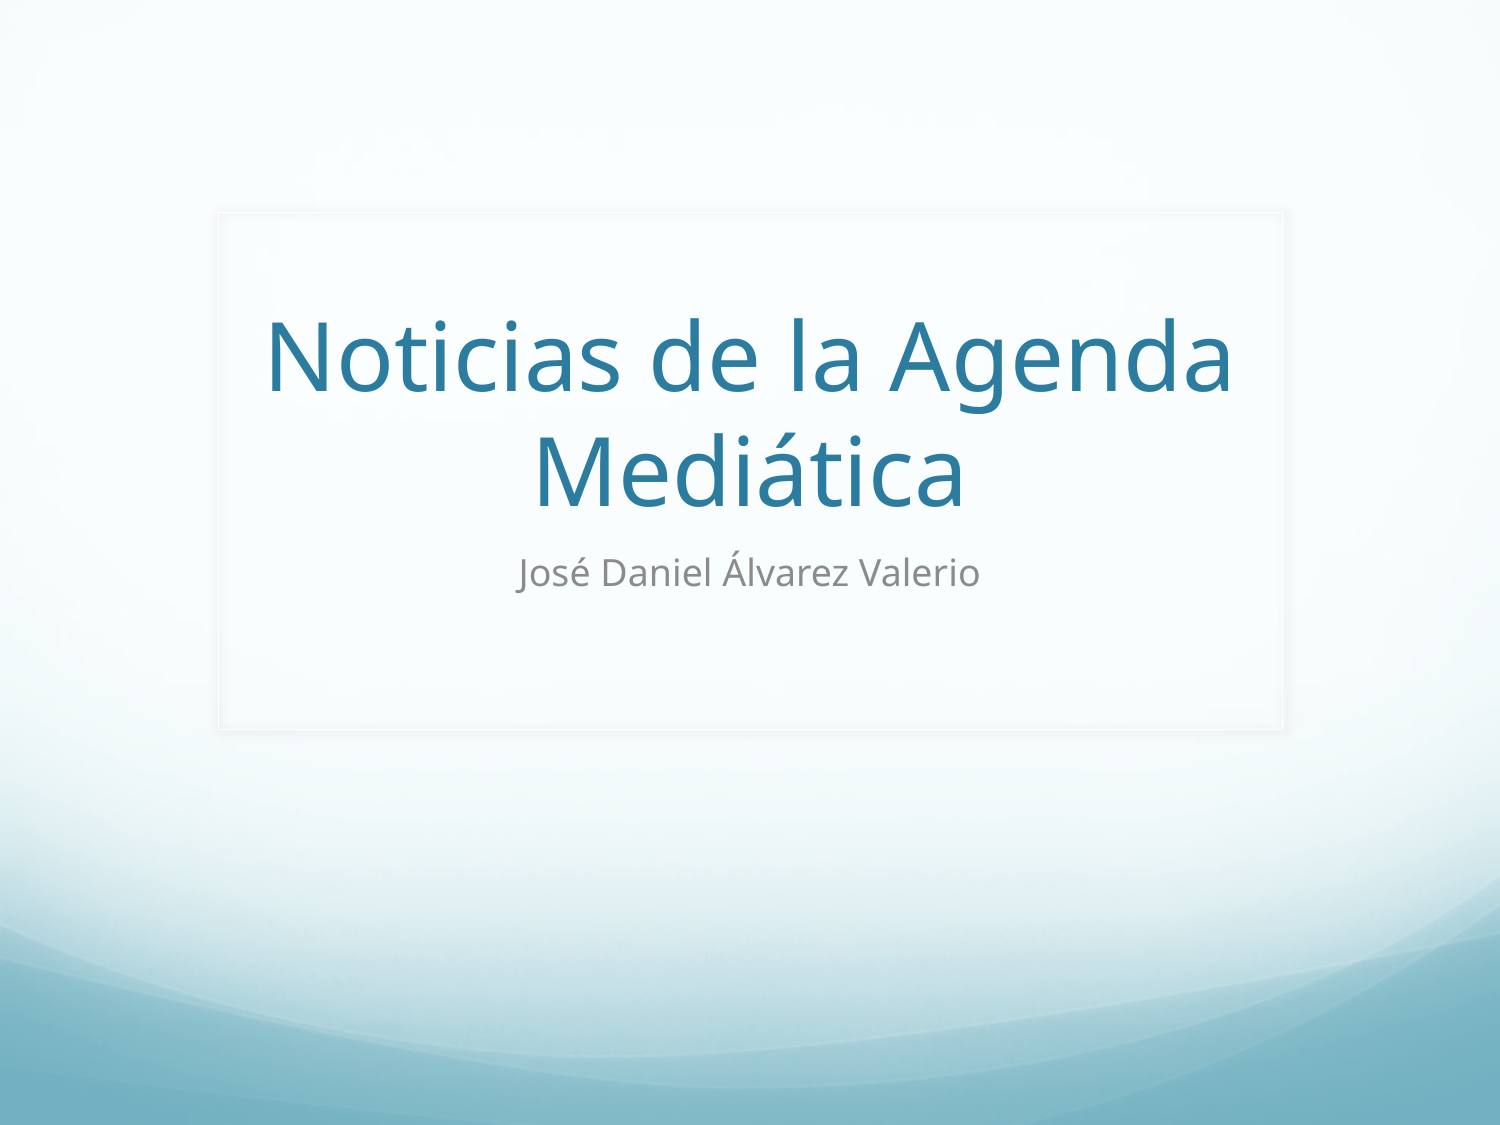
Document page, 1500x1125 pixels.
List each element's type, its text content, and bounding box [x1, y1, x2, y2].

subtitle José Daniel Álvarez Valerio [217, 541, 1283, 692]
title Noticias de la Agenda Mediática [217, 249, 1283, 533]
